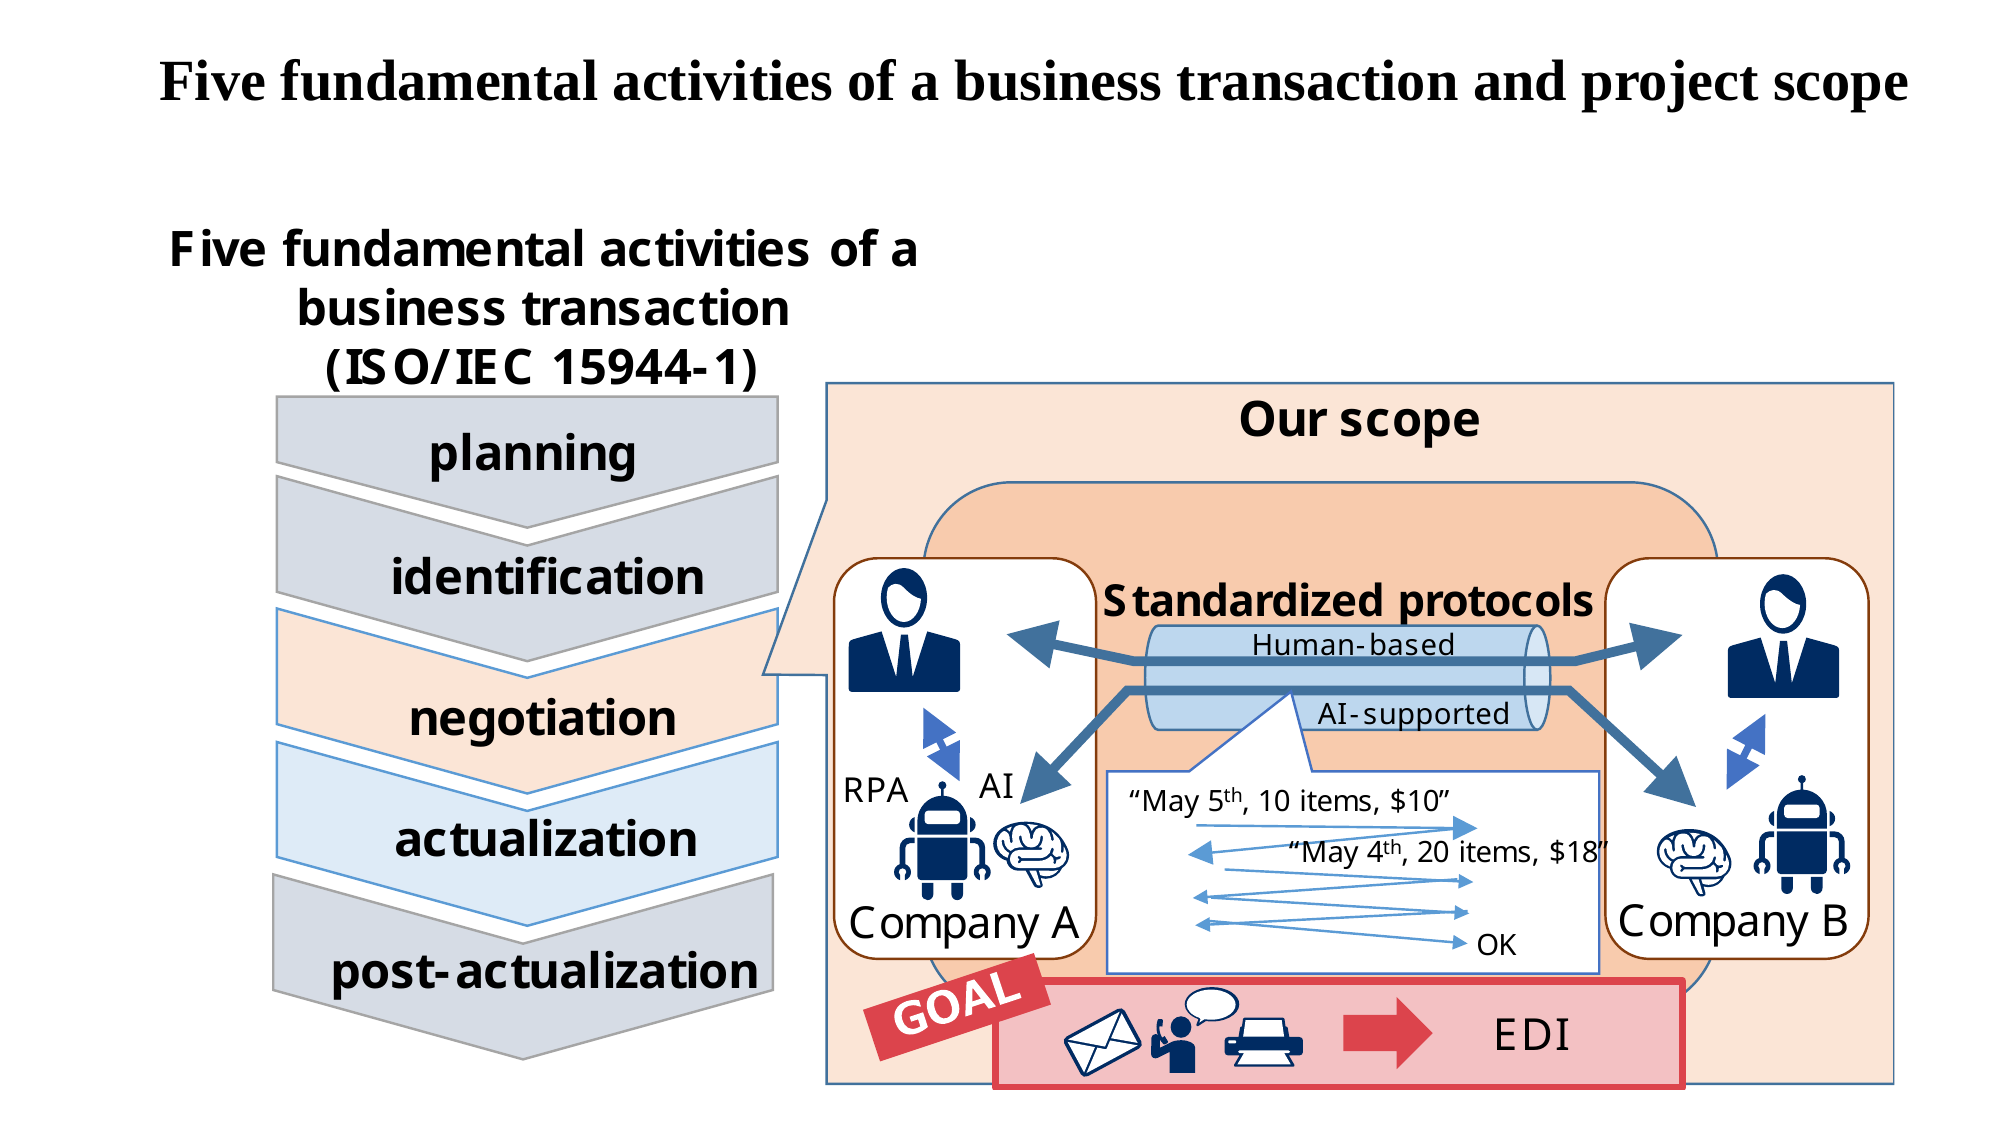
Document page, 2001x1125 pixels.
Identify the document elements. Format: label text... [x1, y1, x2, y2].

picture [105, 206, 1895, 1091]
text_box Five fundamental activities of a business transaction and project scope [144, 34, 1942, 120]
